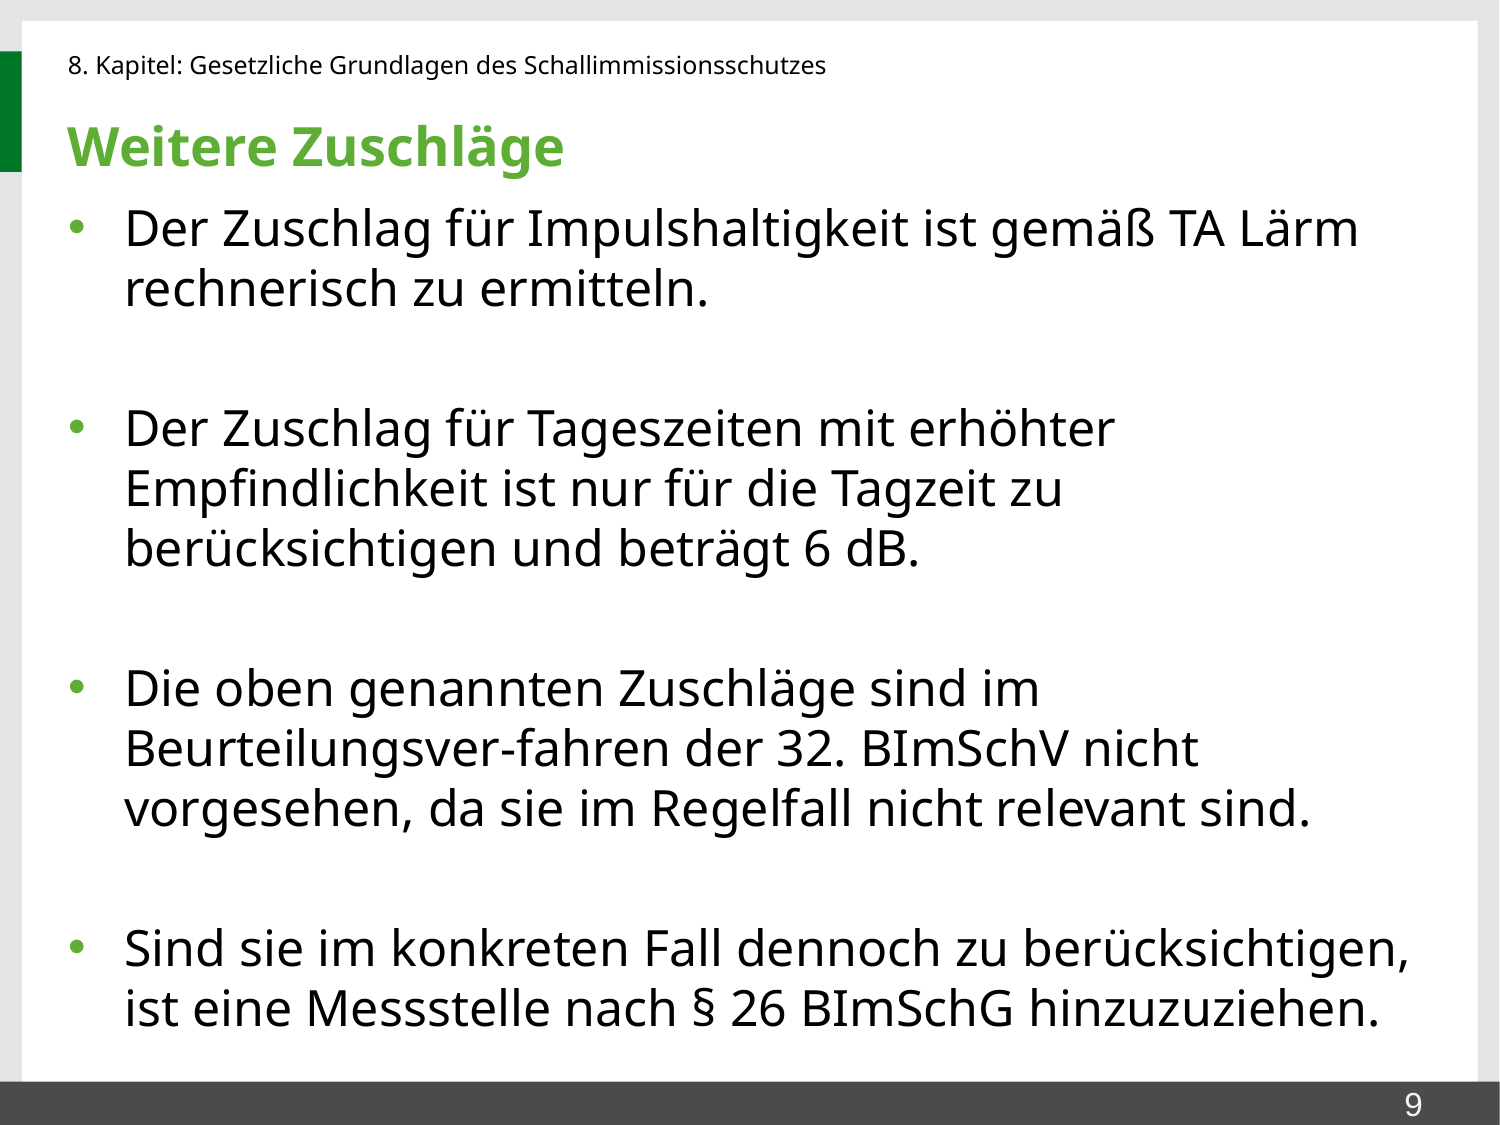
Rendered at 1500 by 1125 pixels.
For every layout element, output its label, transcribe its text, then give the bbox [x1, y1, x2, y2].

list Der Zuschlag für Impulshaltigkeit ist gemäß TA Lärm rechnerisch zu ermitteln. Der Zuschlag für Tageszeiten mit erhöhter Empfindlichkeit ist nur für die Tagzeit zu berücksichtigen und beträgt 6 dB. Die oben genannten Zuschläge sind im Beurteilungsver-fahren der 32. BImSchV nicht vorgesehen, da sie im Regelfall nicht relevant sind. Sind sie im konkreten Fall dennoch zu berücksichtigen, ist eine Messstelle nach § 26 BImSchG hinzuzuziehen. [68, 196, 1436, 1047]
title Weitere Zuschläge [67, 77, 1427, 178]
slide_number 9 [1331, 1082, 1423, 1125]
